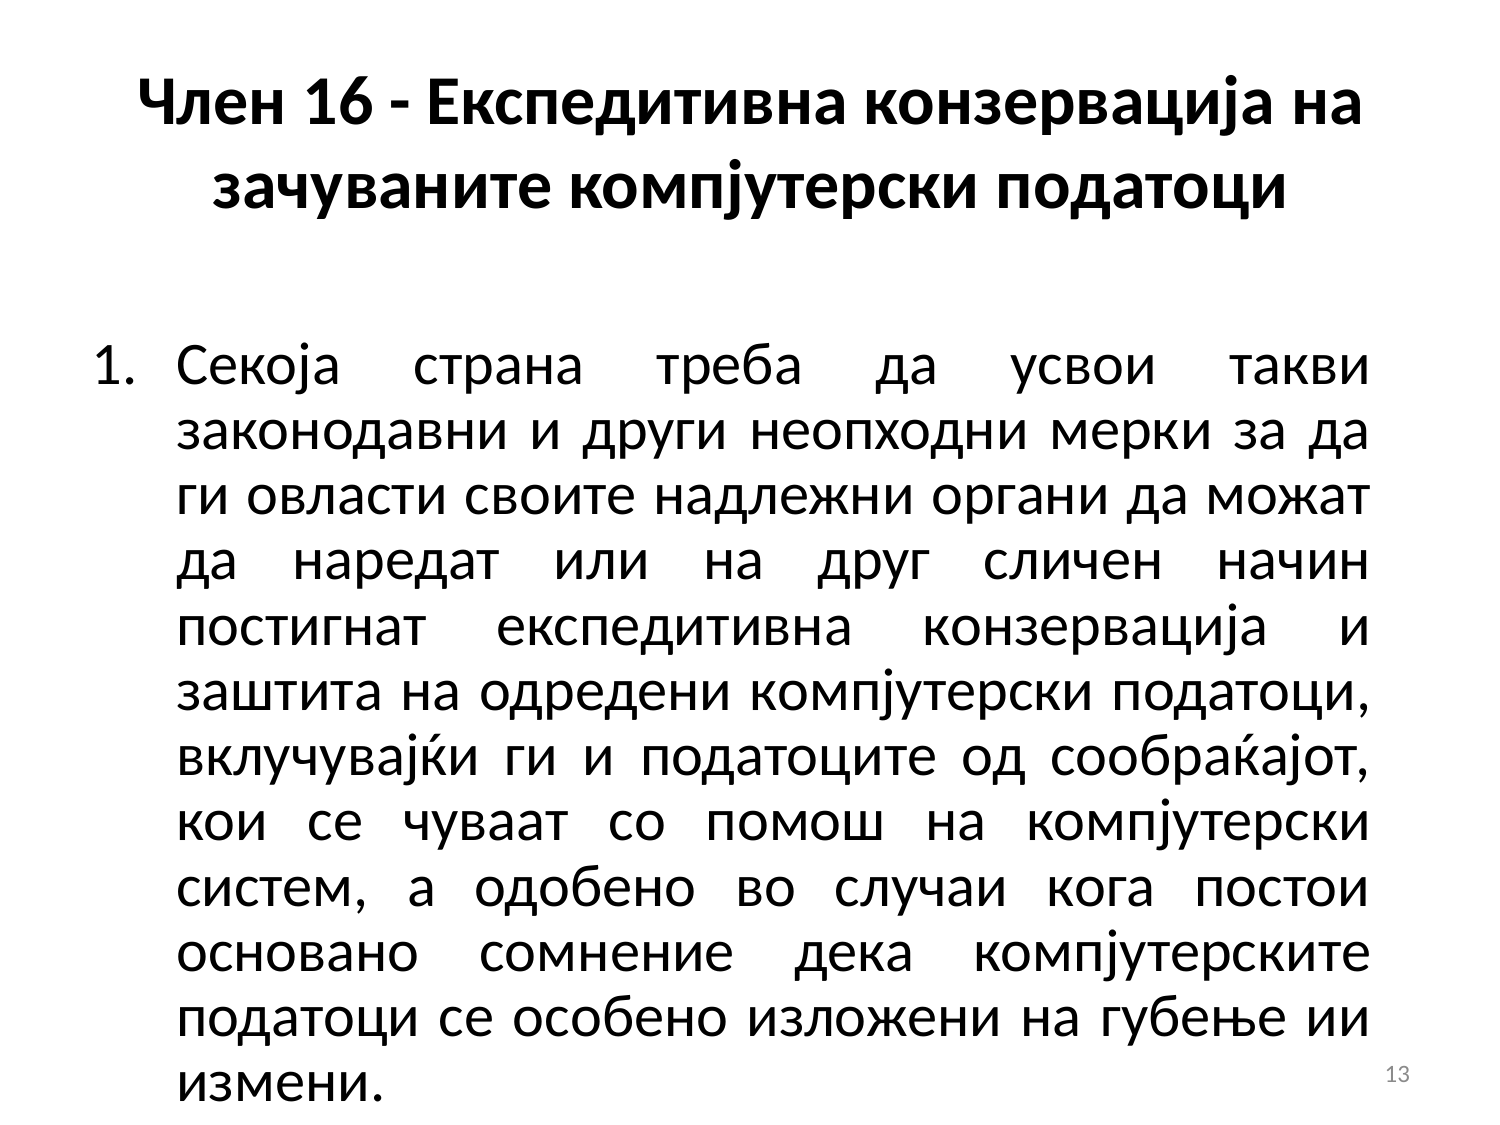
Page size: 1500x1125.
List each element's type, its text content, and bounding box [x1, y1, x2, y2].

title Член 16 - Експедитивна конзервација на зачуваните компјутерски податоци [76, 44, 1426, 232]
list Секоја страна треба да усвои такви законодавни и други неопходни мерки за да ги овласти своите надлежни органи да можат да наредат или на друг сличен начин постигнат експедитивна конзервација и заштита на одредени компјутерски податоци, вклучувајќи ги и податоците од сообраќајот, кои се чуваат со помош на компјутерски систем, а одобено во случаи кога постои основано сомнение дека компјутерските податоци се особено изложени на губење ии измени. [76, 324, 1388, 1057]
slide_number 13 [1074, 1042, 1425, 1103]
